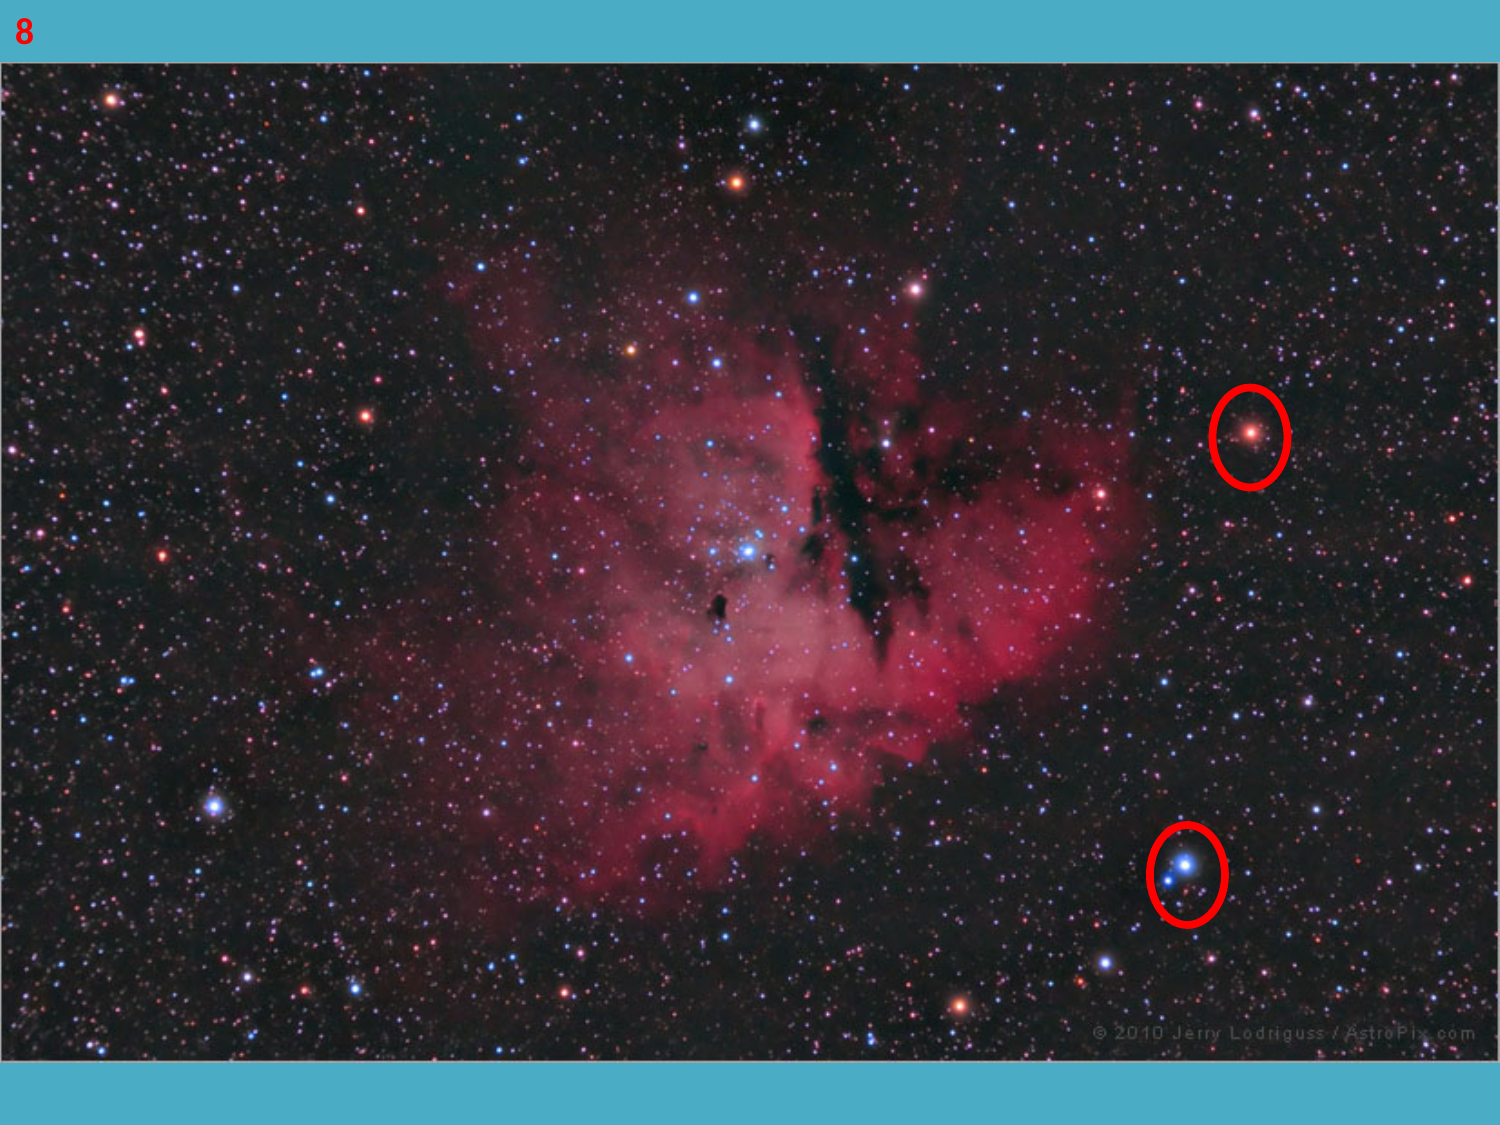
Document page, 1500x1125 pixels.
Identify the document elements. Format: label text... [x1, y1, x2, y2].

picture [0, 62, 1500, 1063]
text_box 8 [0, 0, 50, 60]
